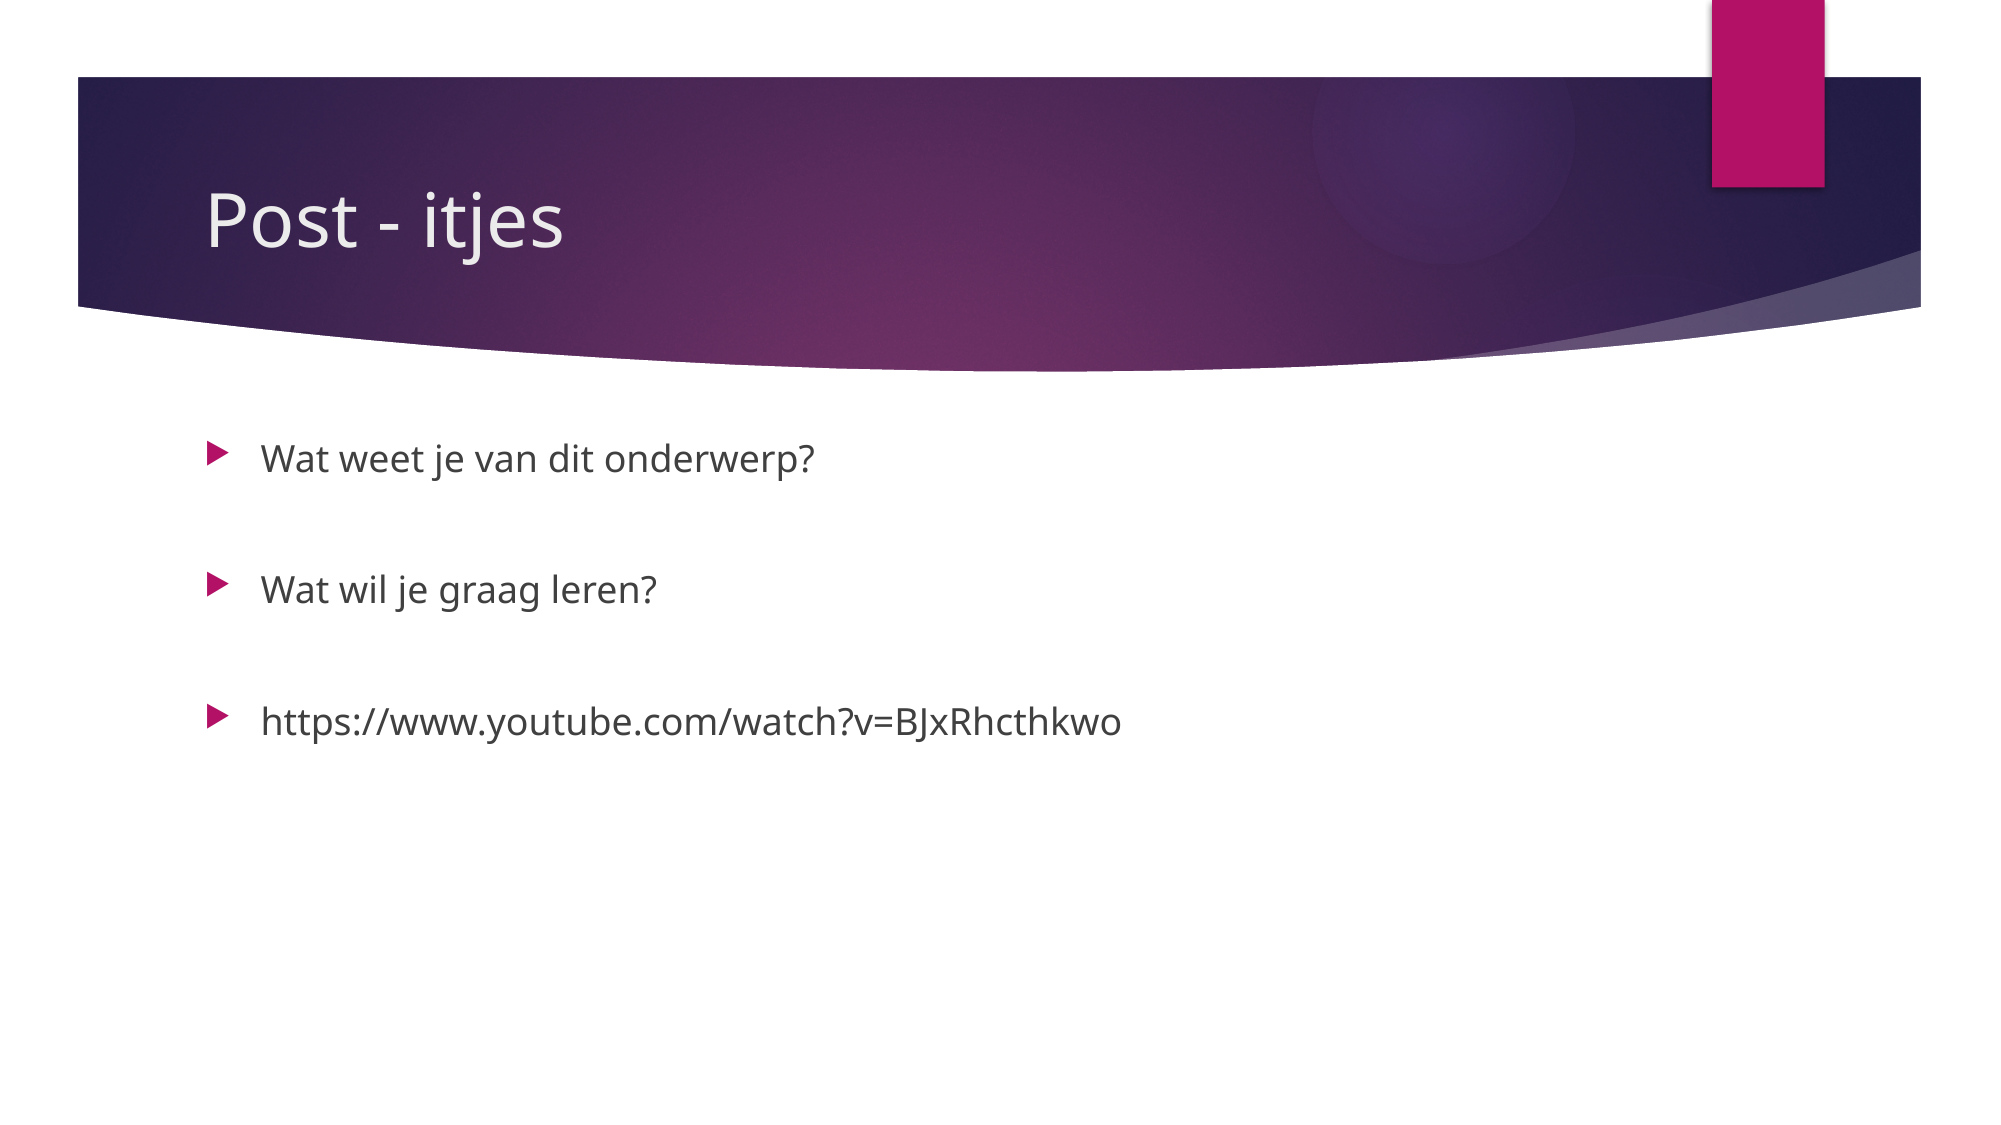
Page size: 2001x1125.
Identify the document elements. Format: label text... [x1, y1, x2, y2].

title Post - itjes [189, 159, 1627, 276]
list Wat weet je van dit onderwerp? Wat wil je graag leren? https://www.youtube.com/watch?v=BJxRhcthkwo [189, 427, 1638, 988]
